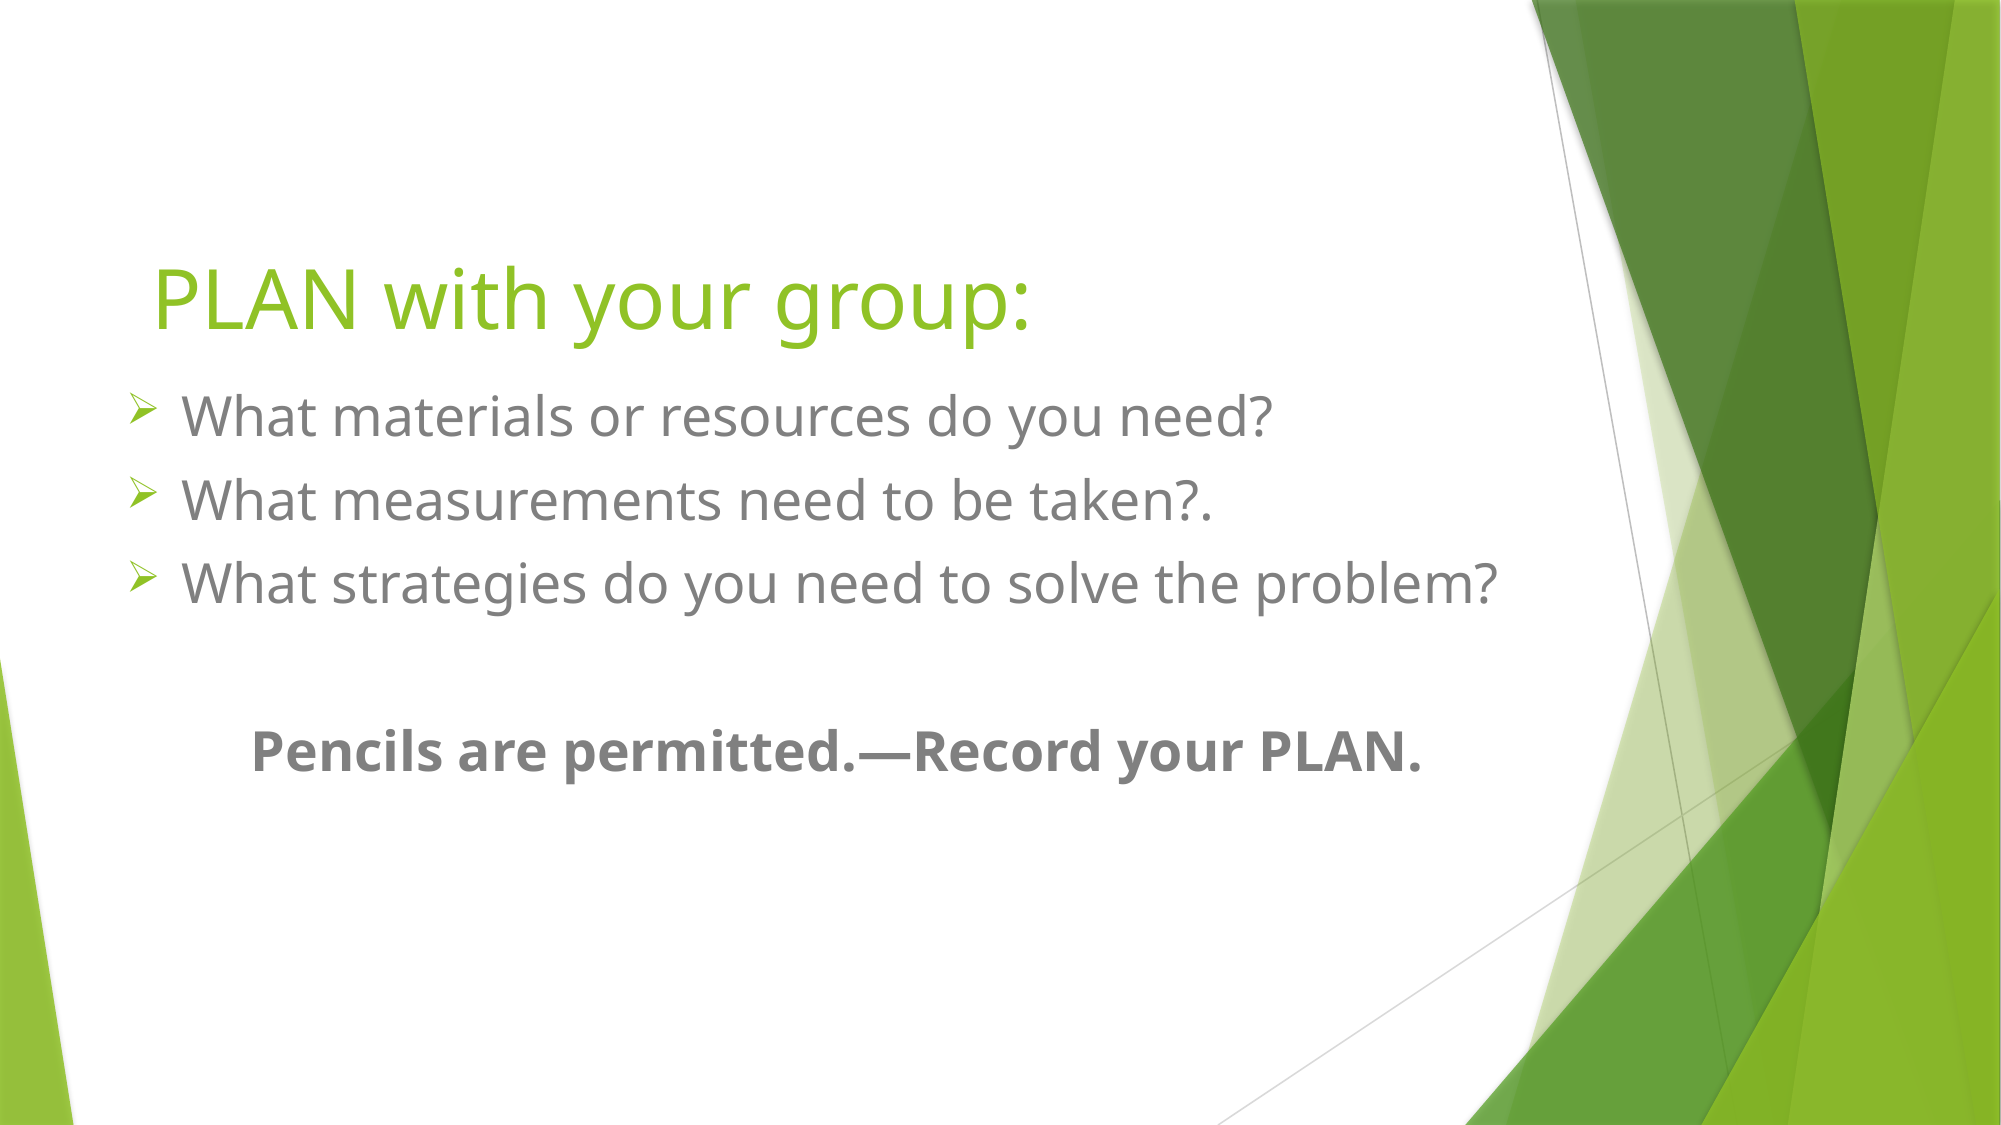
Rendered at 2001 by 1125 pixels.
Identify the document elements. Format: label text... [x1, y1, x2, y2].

title PLAN with your group: [136, 170, 1547, 354]
list What materials or resources do you need? What measurements need to be taken?. What strategies do you need to solve the problem? Pencils are permitted.—Record your PLAN. [111, 373, 1522, 811]
